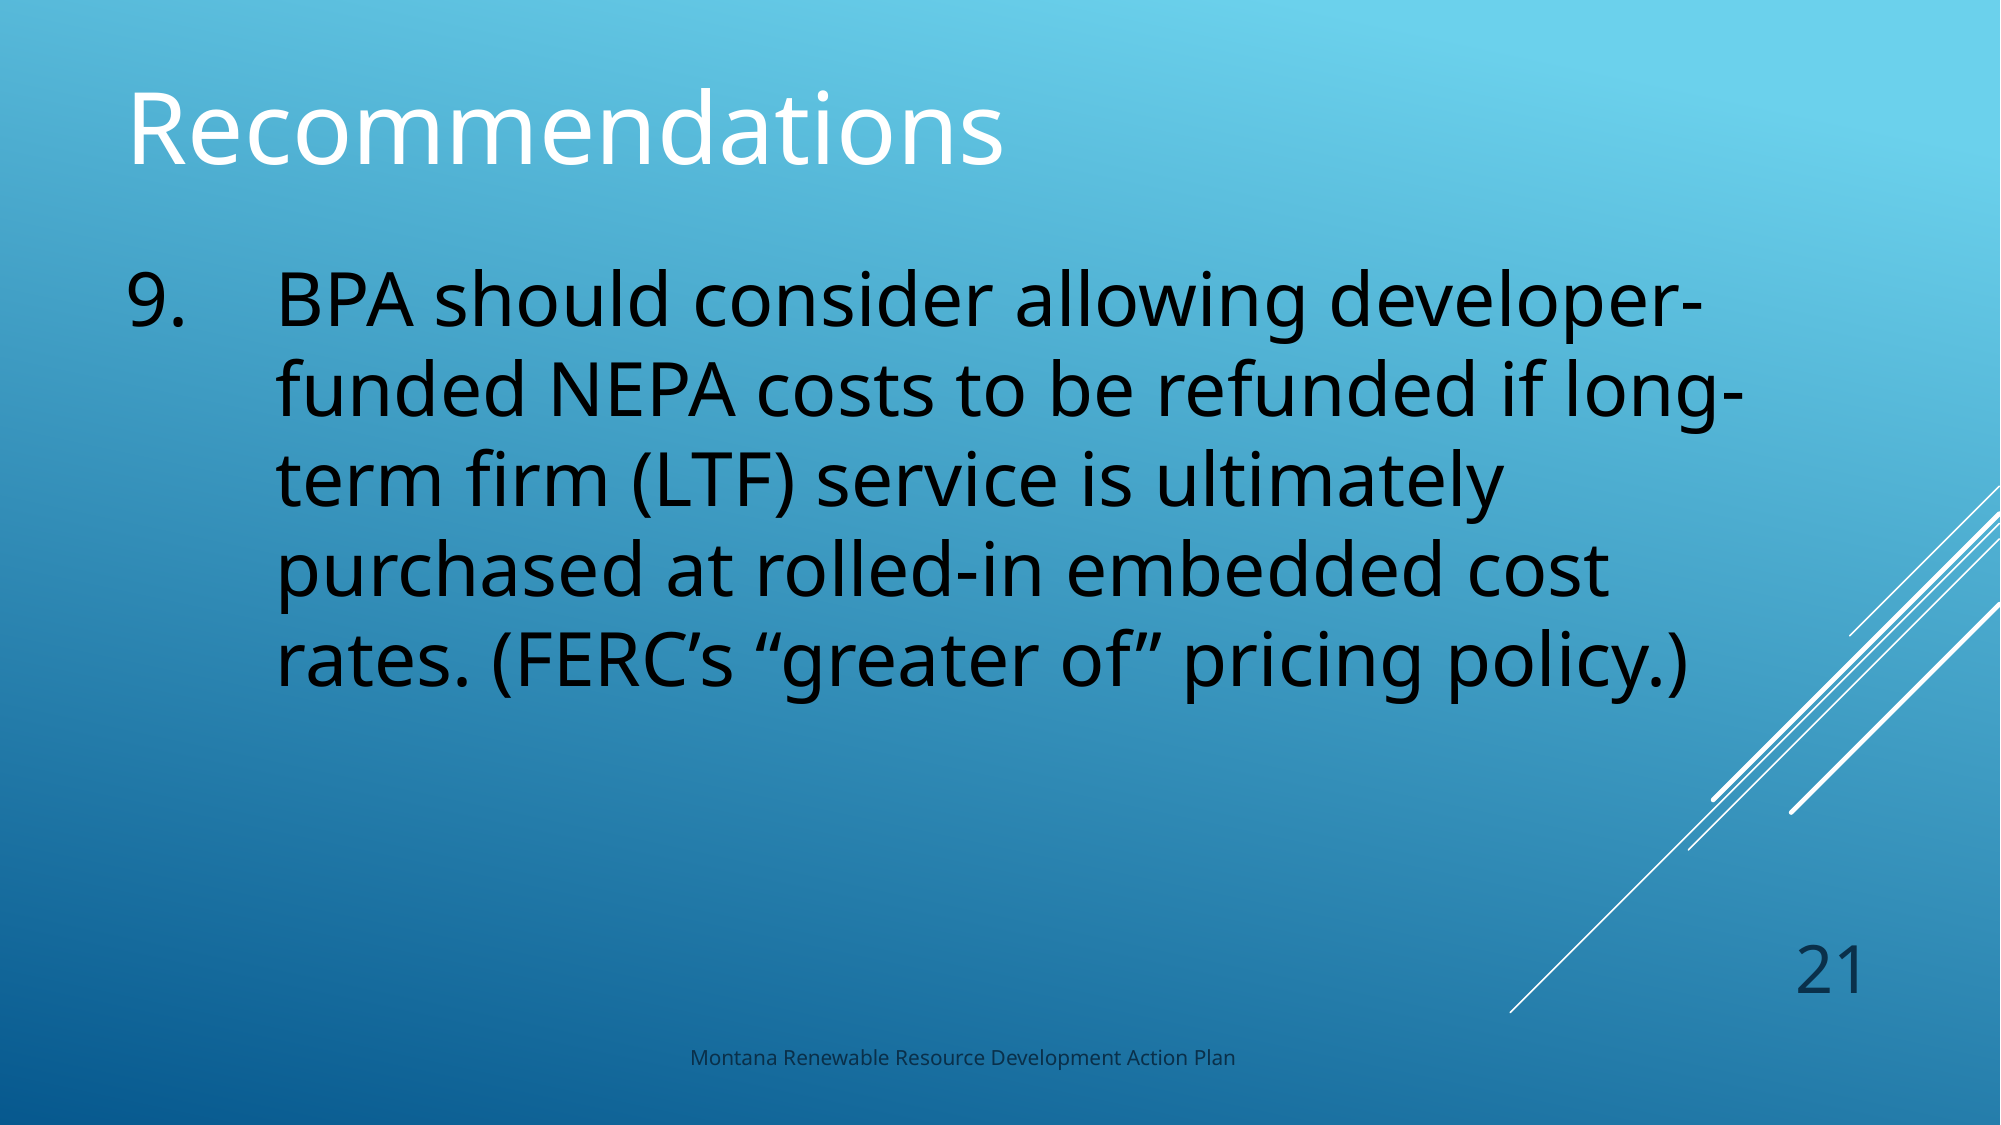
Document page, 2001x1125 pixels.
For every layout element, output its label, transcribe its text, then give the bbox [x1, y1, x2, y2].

text_box Recommendations [110, 56, 1874, 192]
footer Montana Renewable Resource Development Action Plan [675, 1037, 1425, 1098]
slide_number 21 [1700, 915, 1888, 1025]
text_box BPA should consider allowing developer-funded NEPA costs to be refunded if long-term firm (LTF) service is ultimately purchased at rolled-in embedded cost rates. (FERC’s “greater of” pricing policy.) [110, 244, 1814, 790]
